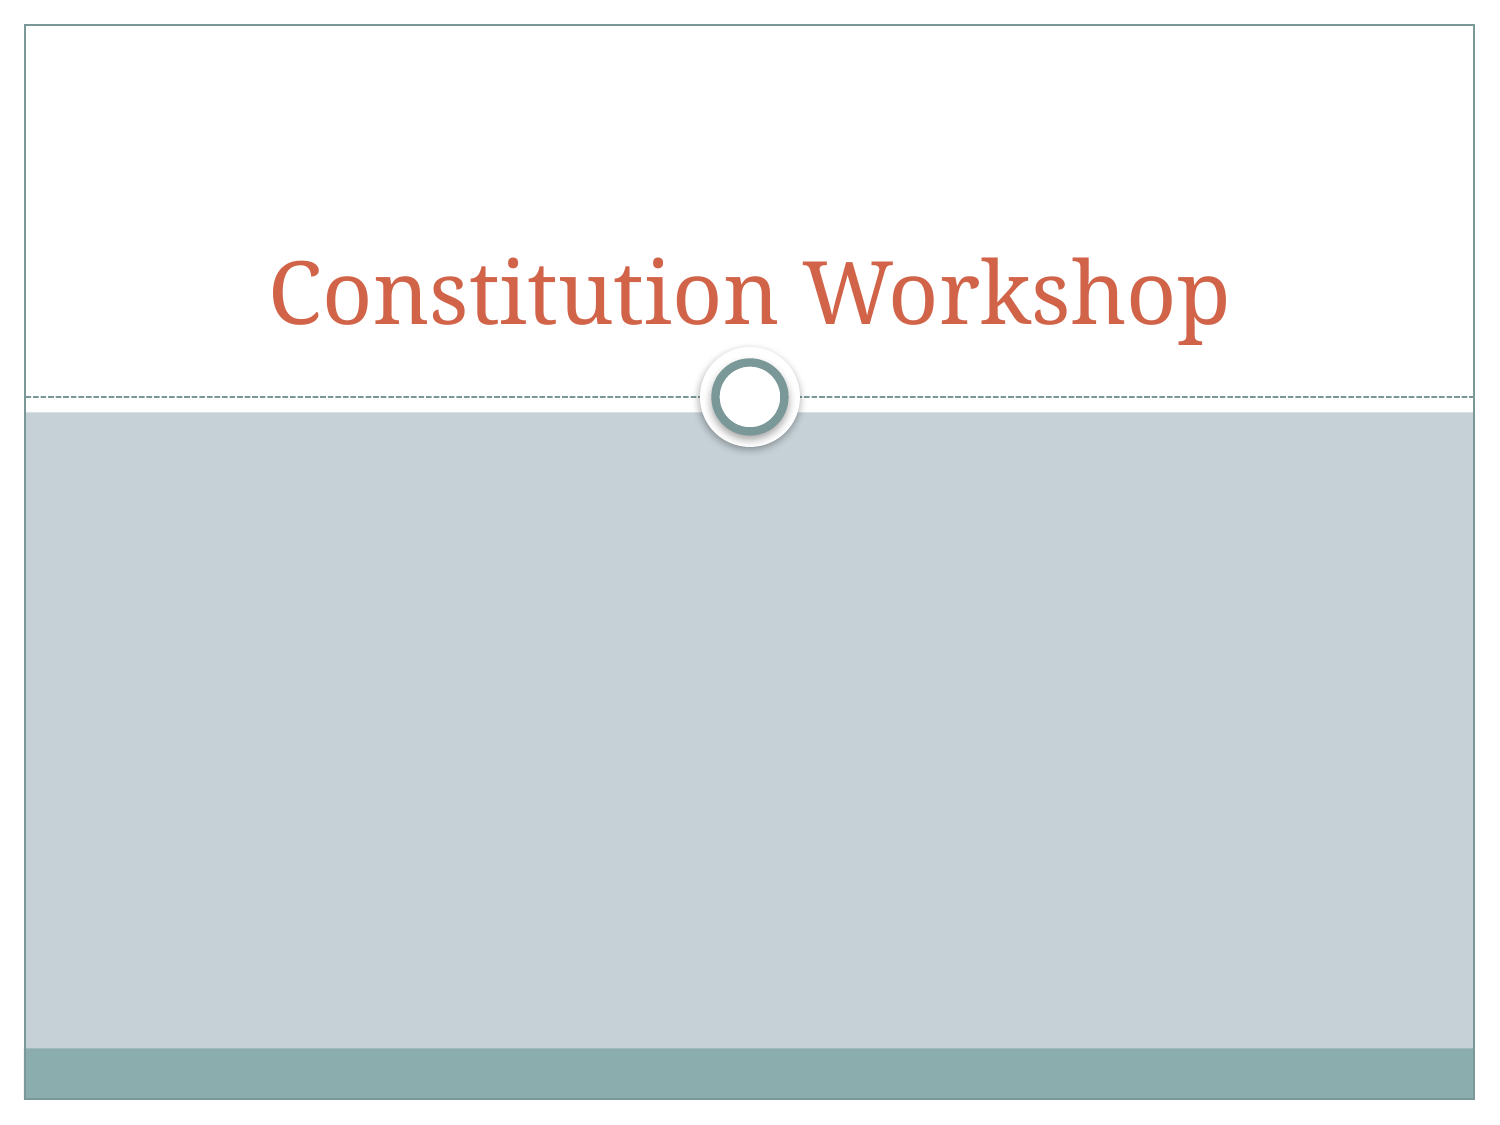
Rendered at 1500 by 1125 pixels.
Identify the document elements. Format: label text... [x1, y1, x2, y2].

title Constitution Workshop [112, 62, 1388, 350]
